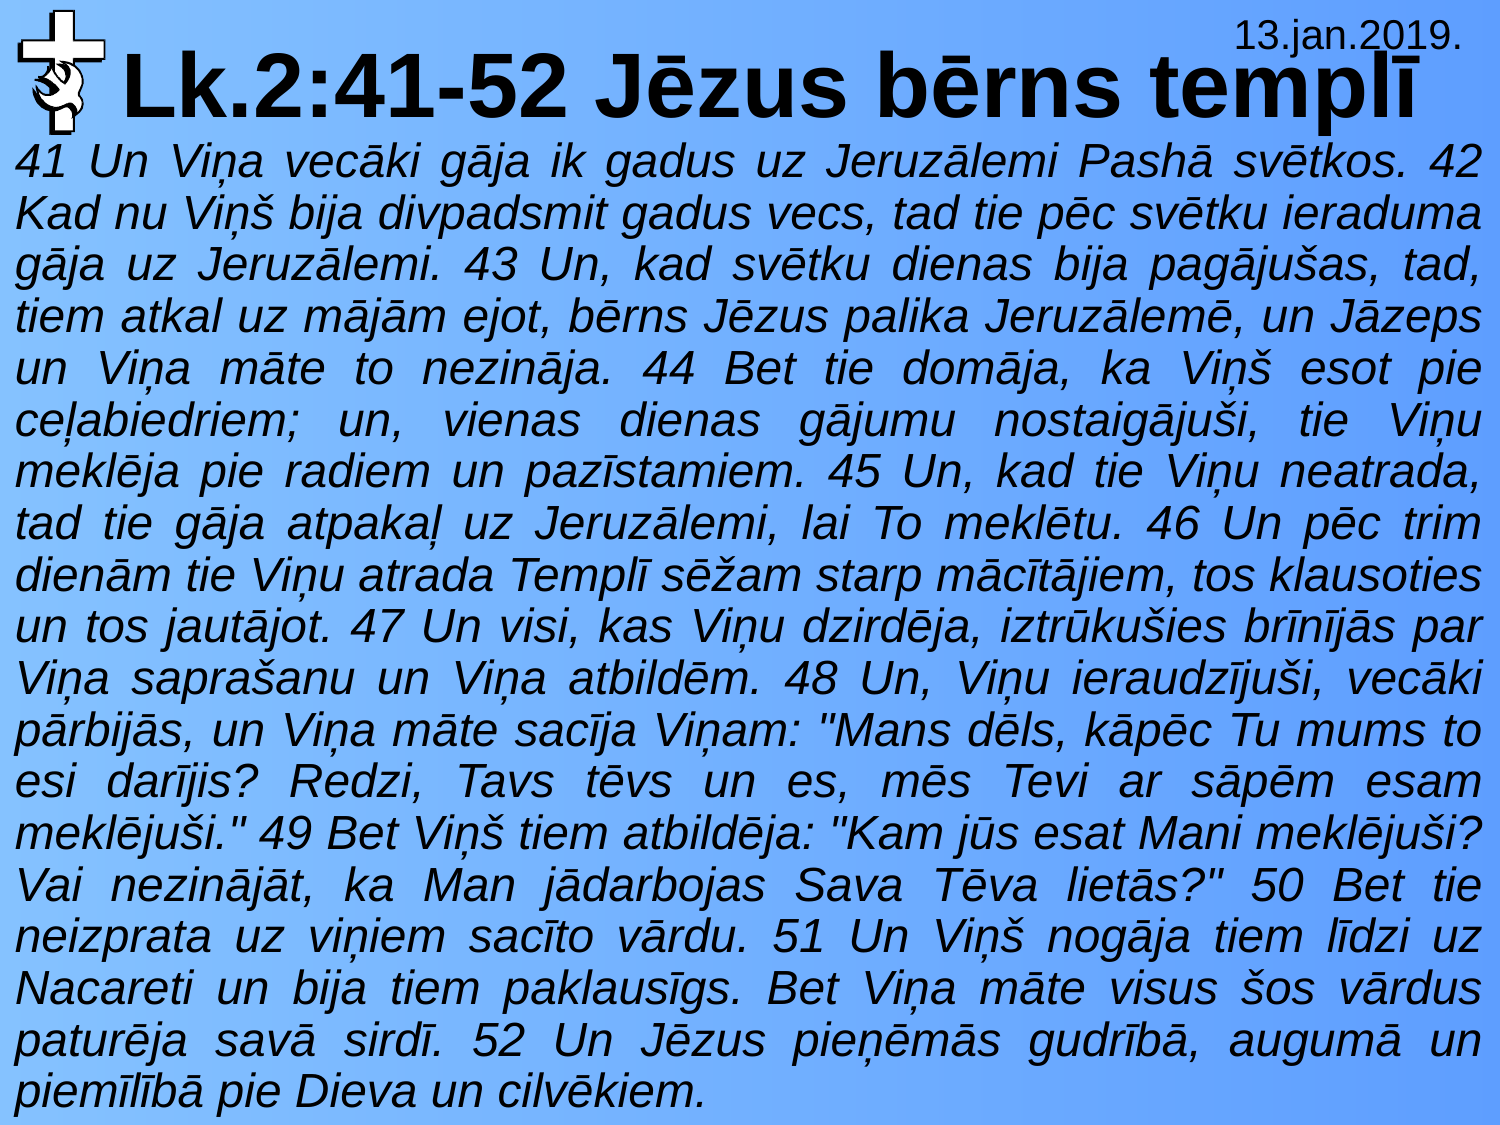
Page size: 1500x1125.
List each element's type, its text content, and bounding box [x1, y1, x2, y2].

text_box 13.jan.2019. [1218, 0, 1500, 65]
title Lk.2:41-52 Jēzus bērns templī [111, 20, 1442, 128]
picture [17, 9, 106, 136]
text_box 41 Un Viņa vecāki gāja ik gadus uz Jeruzālemi Pashā svētkos. 42 Kad nu Viņš bija divpadsmit gadus vecs, tad tie pēc svētku ieraduma gāja uz Jeruzālemi. 43 Un, kad svētku dienas bija pagājušas, tad, tiem atkal uz mājām ejot, bērns Jēzus palika Jeruzālemē, un Jāzeps un Viņa māte to nezināja. 44 Bet tie domāja, ka Viņš esot pie ceļabiedriem; un, vienas dienas gājumu nostaigājuši, tie Viņu meklēja pie radiem un pazīstamiem. 45 Un, kad tie Viņu neatrada, tad tie gāja atpakaļ uz Jeruzālemi, lai To meklētu. 46 Un pēc trim dienām tie Viņu atrada Templī sēžam starp mācītājiem, tos klausoties un tos jautājot. 47 Un visi, kas Viņu dzirdēja, iztrūkušies brīnījās par Viņa saprašanu un Viņa atbildēm. 48 Un, Viņu ieraudzījuši, vecāki pārbijās, un Viņa māte sacīja Viņam: "Mans dēls, kāpēc Tu mums to esi darījis? Redzi, Tavs tēvs un es, mēs Tevi ar sāpēm esam meklējuši." 49 Bet Viņš tiem atbildēja: "Kam jūs esat Mani meklējuši? Vai nezinājāt, ka Man jādarbojas Sava Tēva lietās?" 50 Bet tie neizprata uz viņiem sacīto vārdu. 51 Un Viņš nogāja tiem līdzi uz Nacareti un bija tiem paklausīgs. Bet Viņa māte visus šos vārdus paturēja savā sirdī. 52 Un Jēzus pieņēmās gudrībā, augumā un piemīlībā pie Dieva un cilvēkiem. [0, 128, 1500, 1125]
